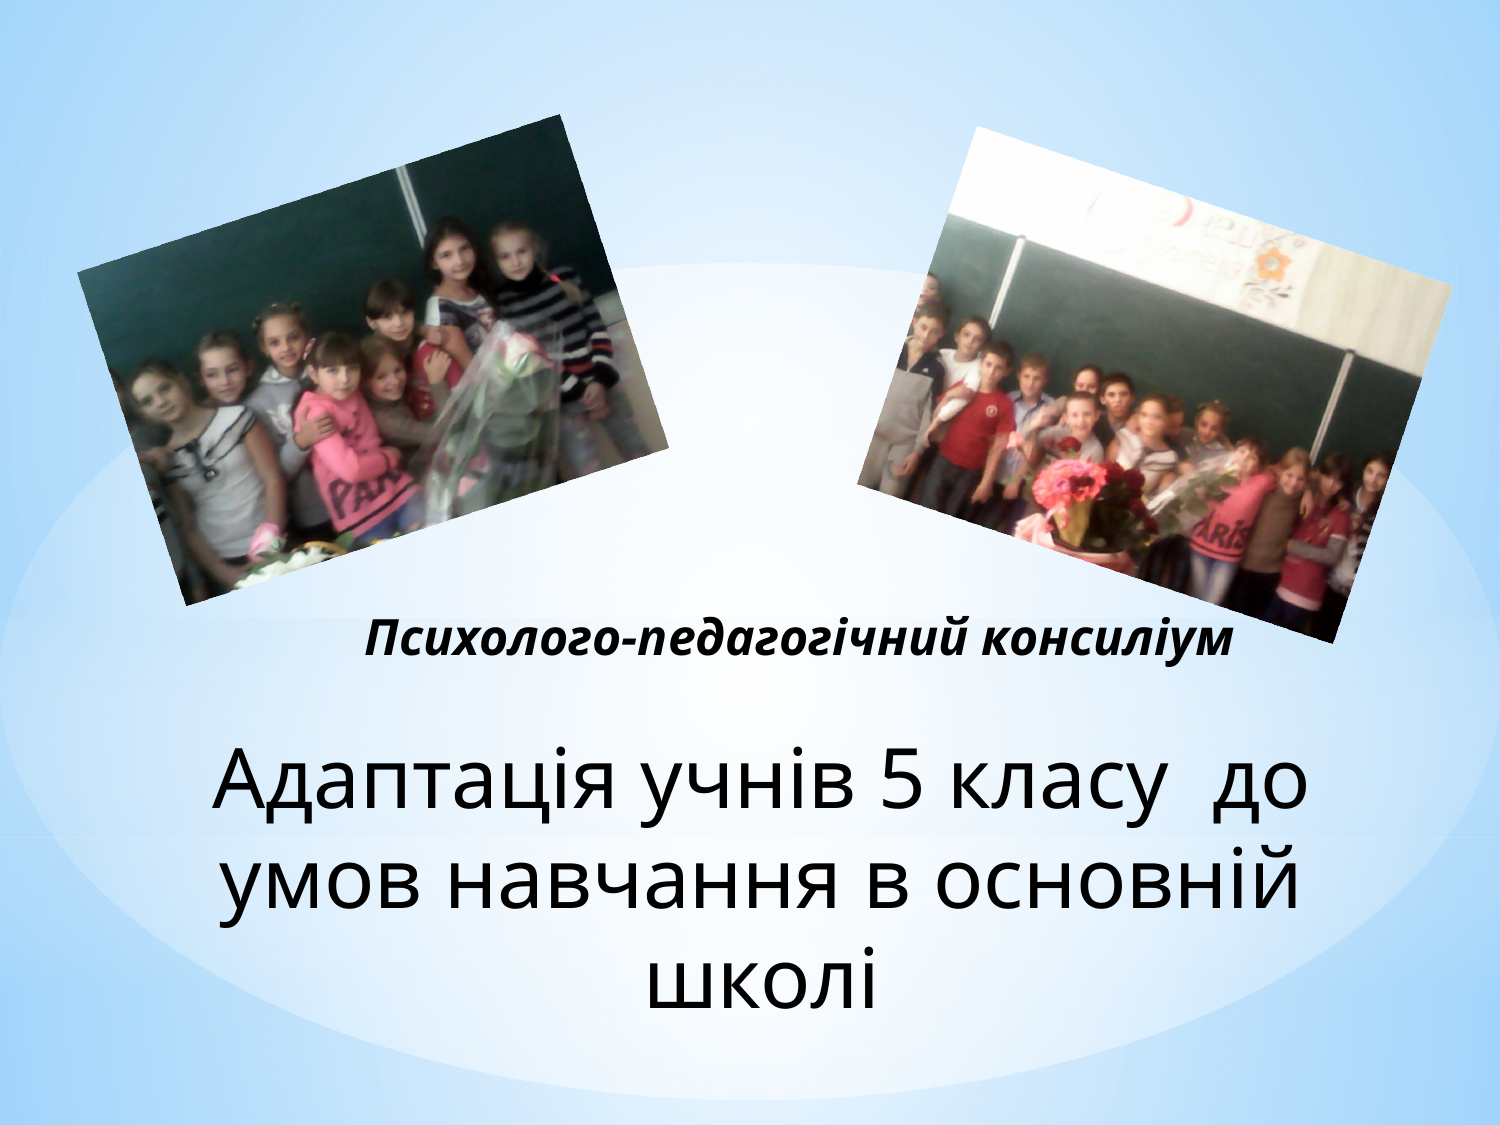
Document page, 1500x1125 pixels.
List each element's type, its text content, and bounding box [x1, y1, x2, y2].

picture [858, 127, 1452, 643]
picture [78, 115, 669, 606]
text_box Психолого-педагогічний консиліум Адаптація учнів 5 класу до умов навчання в основній школі [182, 597, 1341, 1033]
